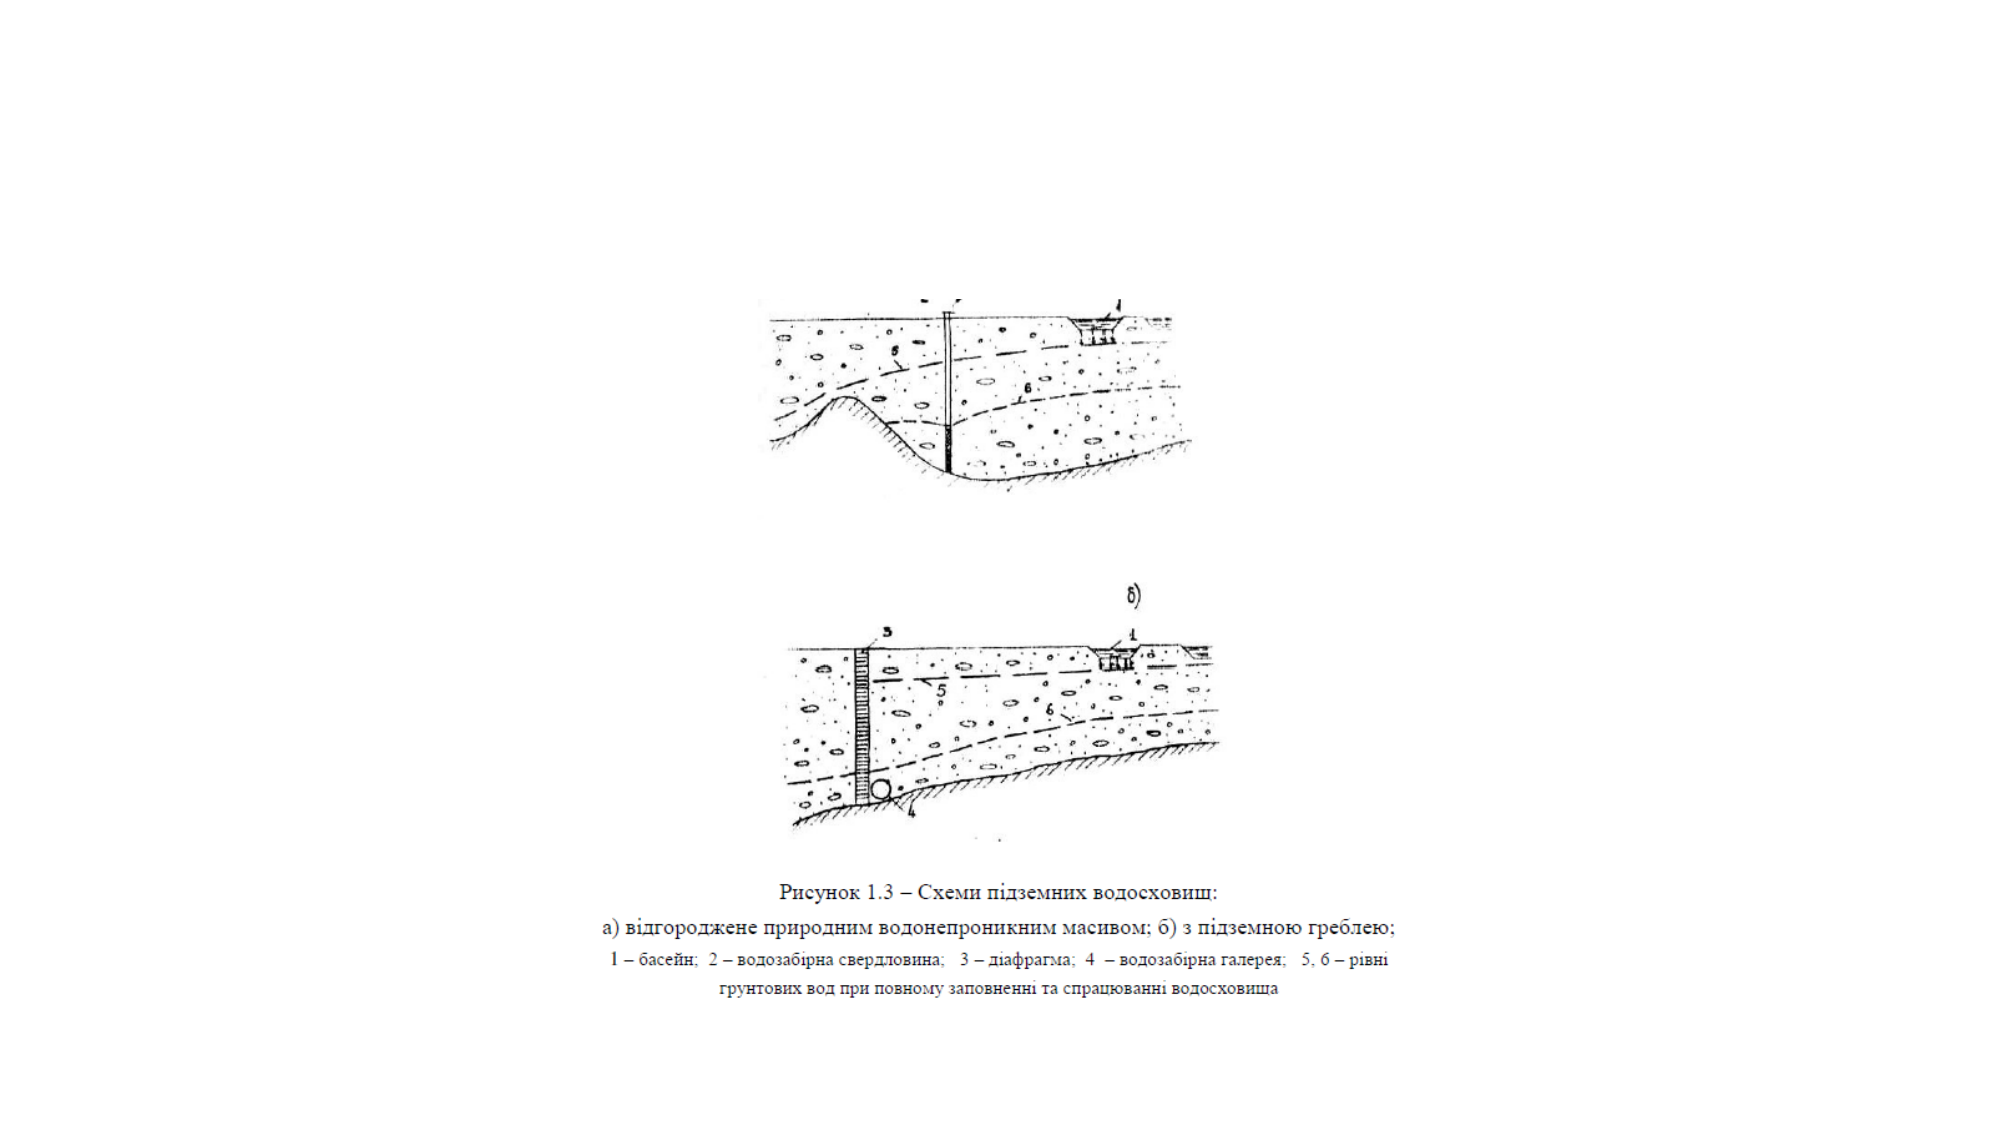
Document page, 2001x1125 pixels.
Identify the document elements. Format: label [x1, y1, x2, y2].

list [520, 299, 1480, 1014]
